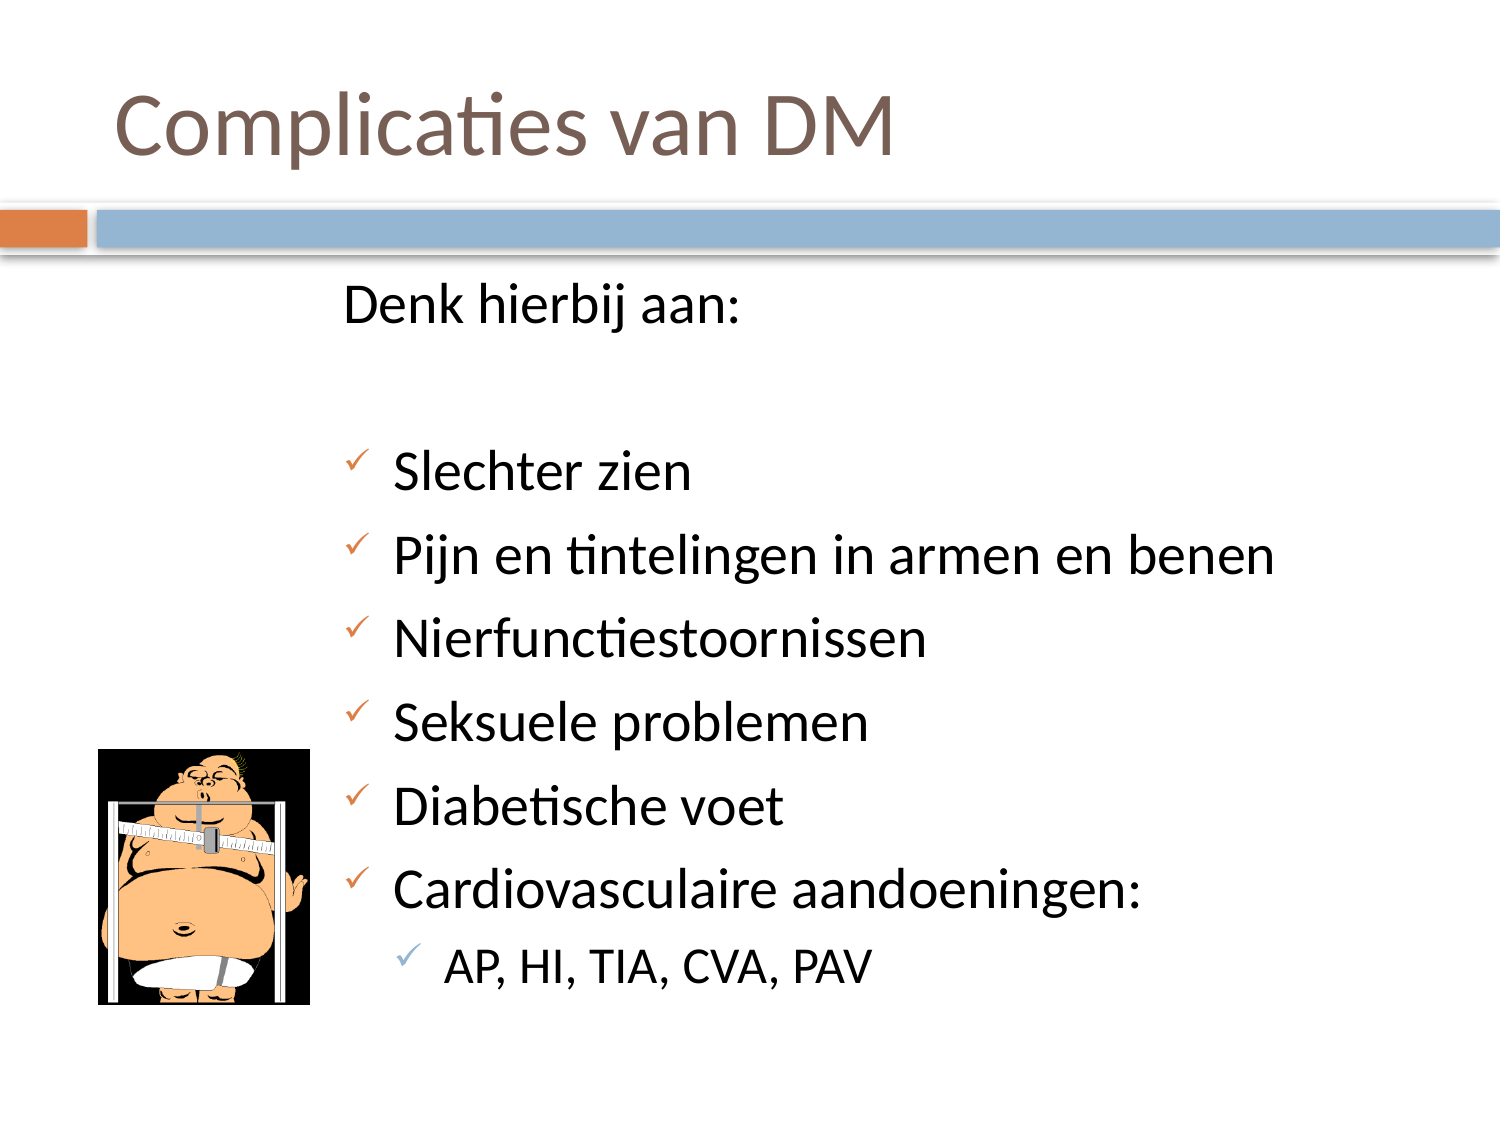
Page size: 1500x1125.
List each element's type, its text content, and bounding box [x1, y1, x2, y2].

title Complicaties van DM [99, 37, 1438, 201]
list Denk hierbij aan: Slechter zien Pijn en tintelingen in armen en benen Nierfunctiestoornissen Seksuele problemen Diabetische voet Cardiovasculaire aandoeningen: AP, HI, TIA, CVA, PAV [327, 257, 1430, 1009]
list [98, 749, 311, 1006]
